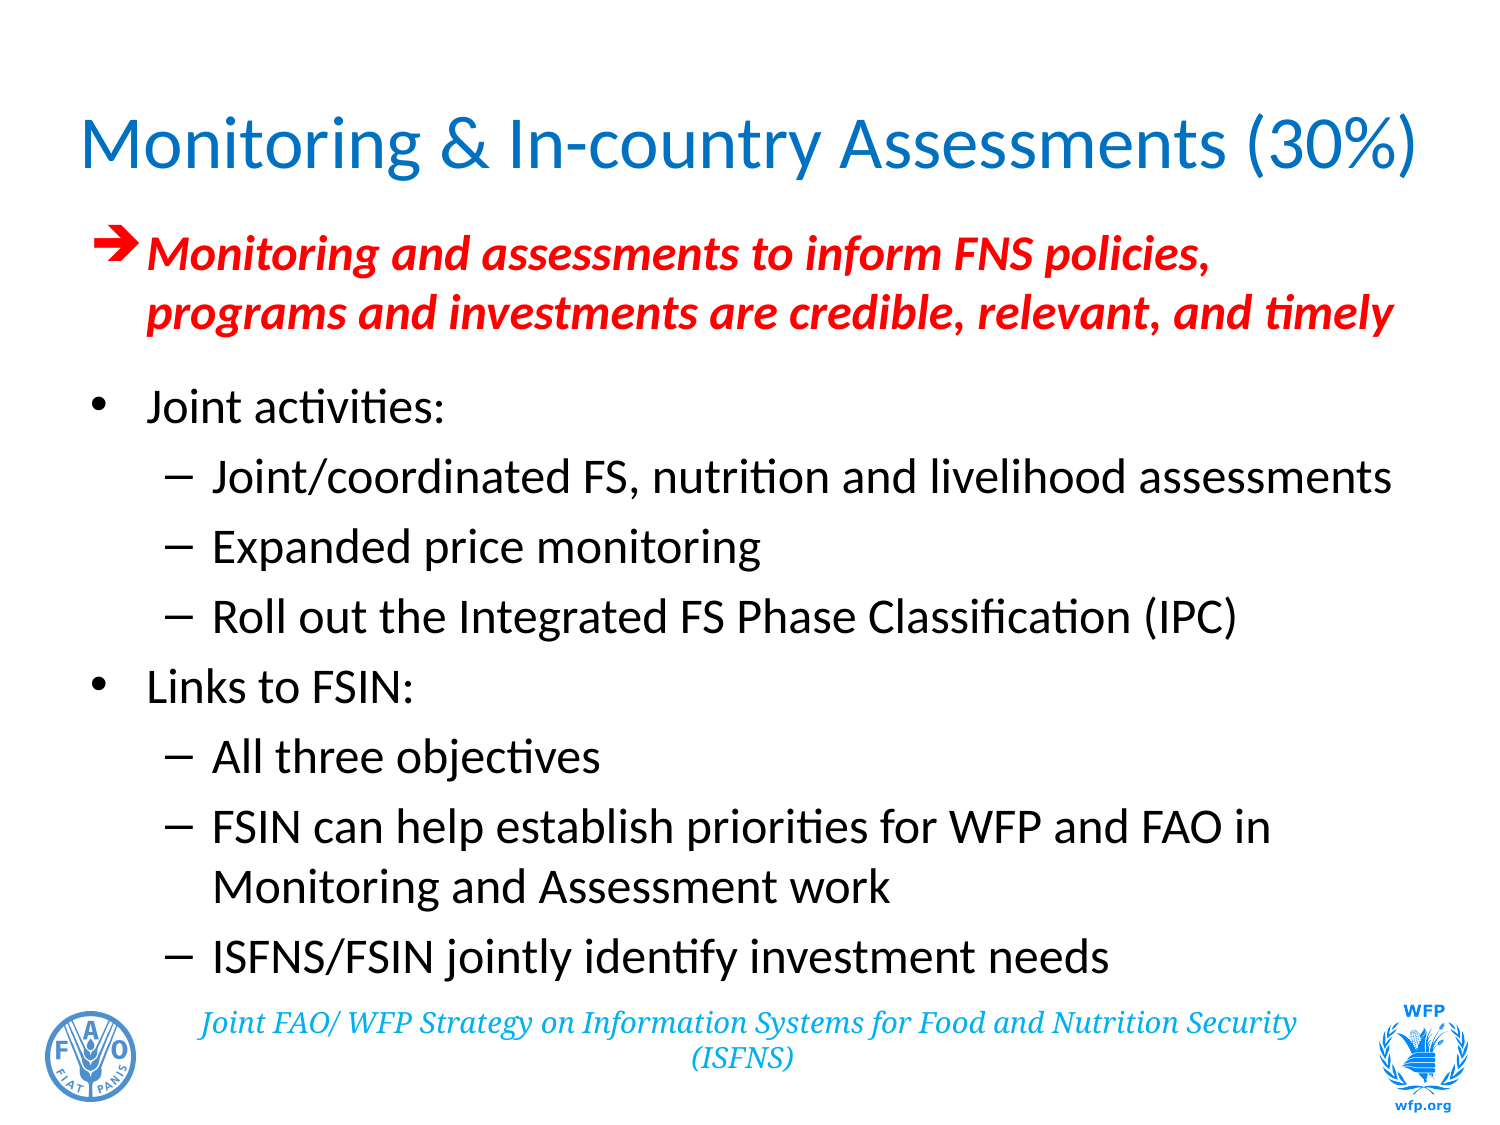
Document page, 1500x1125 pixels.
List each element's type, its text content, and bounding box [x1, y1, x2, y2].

picture [1363, 999, 1483, 1118]
footer Joint FAO/ WFP Strategy on Information Systems for Food and Nutrition Security (ISFNS) [141, 1023, 1358, 1091]
picture [45, 1011, 136, 1102]
title Monitoring & In-country Assessments (30%) [0, 45, 1500, 233]
list Monitoring and assessments to inform FNS policies, programs and investments are credible, relevant, and timely Joint activities: Joint/coordinated FS, nutrition and livelihood assessments Expanded price monitoring Roll out the Integrated FS Phase Classification (IPC) Links to FSIN: All three objectives FSIN can help establish priorities for WFP and FAO in Monitoring and Assessment work ISFNS/FSIN jointly identify investment needs [75, 212, 1425, 1023]
